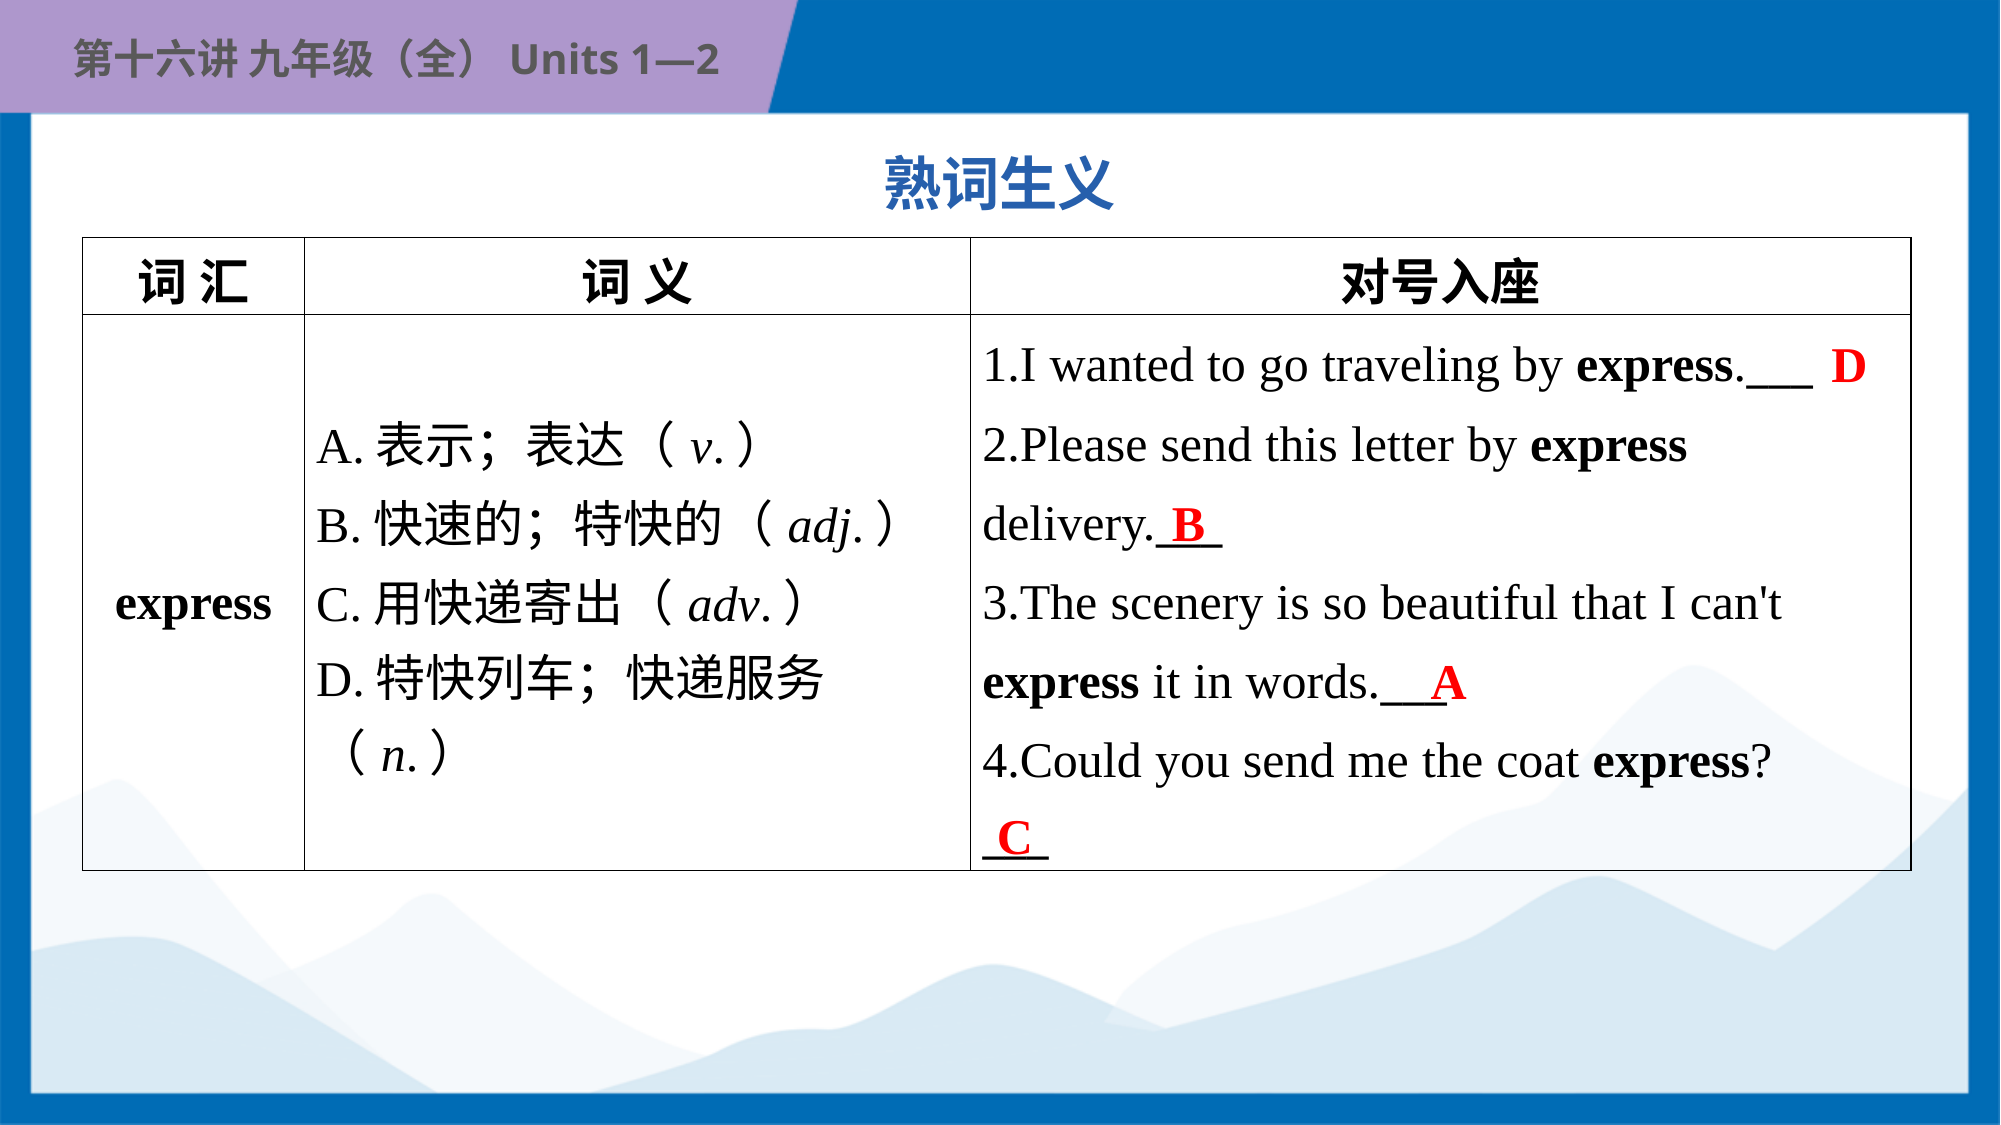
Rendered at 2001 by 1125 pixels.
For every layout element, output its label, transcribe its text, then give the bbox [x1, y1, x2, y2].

text_box B [1153, 474, 1224, 545]
text_box A [1412, 632, 1485, 704]
table_header 词 汇 [83, 238, 304, 314]
table_header 词 义 [305, 238, 970, 314]
table_cell express [83, 315, 304, 870]
table_cell 1.I wanted to go traveling by express.___ 2.Please send this letter by express delivery.___ 3.The scenery is so beautiful that I can't express it in words.___ 4.Could you send me the coat express? ___ [971, 315, 1910, 870]
text_box D [1813, 315, 1886, 387]
text_box C [978, 787, 1052, 858]
text_box 熟词生义 [82, 146, 1917, 217]
picture [0, 0, 2000, 1125]
table_header 对号入座 [971, 238, 1910, 314]
table_cell A.表示；表达（v.） B.快速的；特快的（adj.） C.用快递寄出（adv.） D.特快列车；快递服务（n.） [305, 315, 970, 870]
